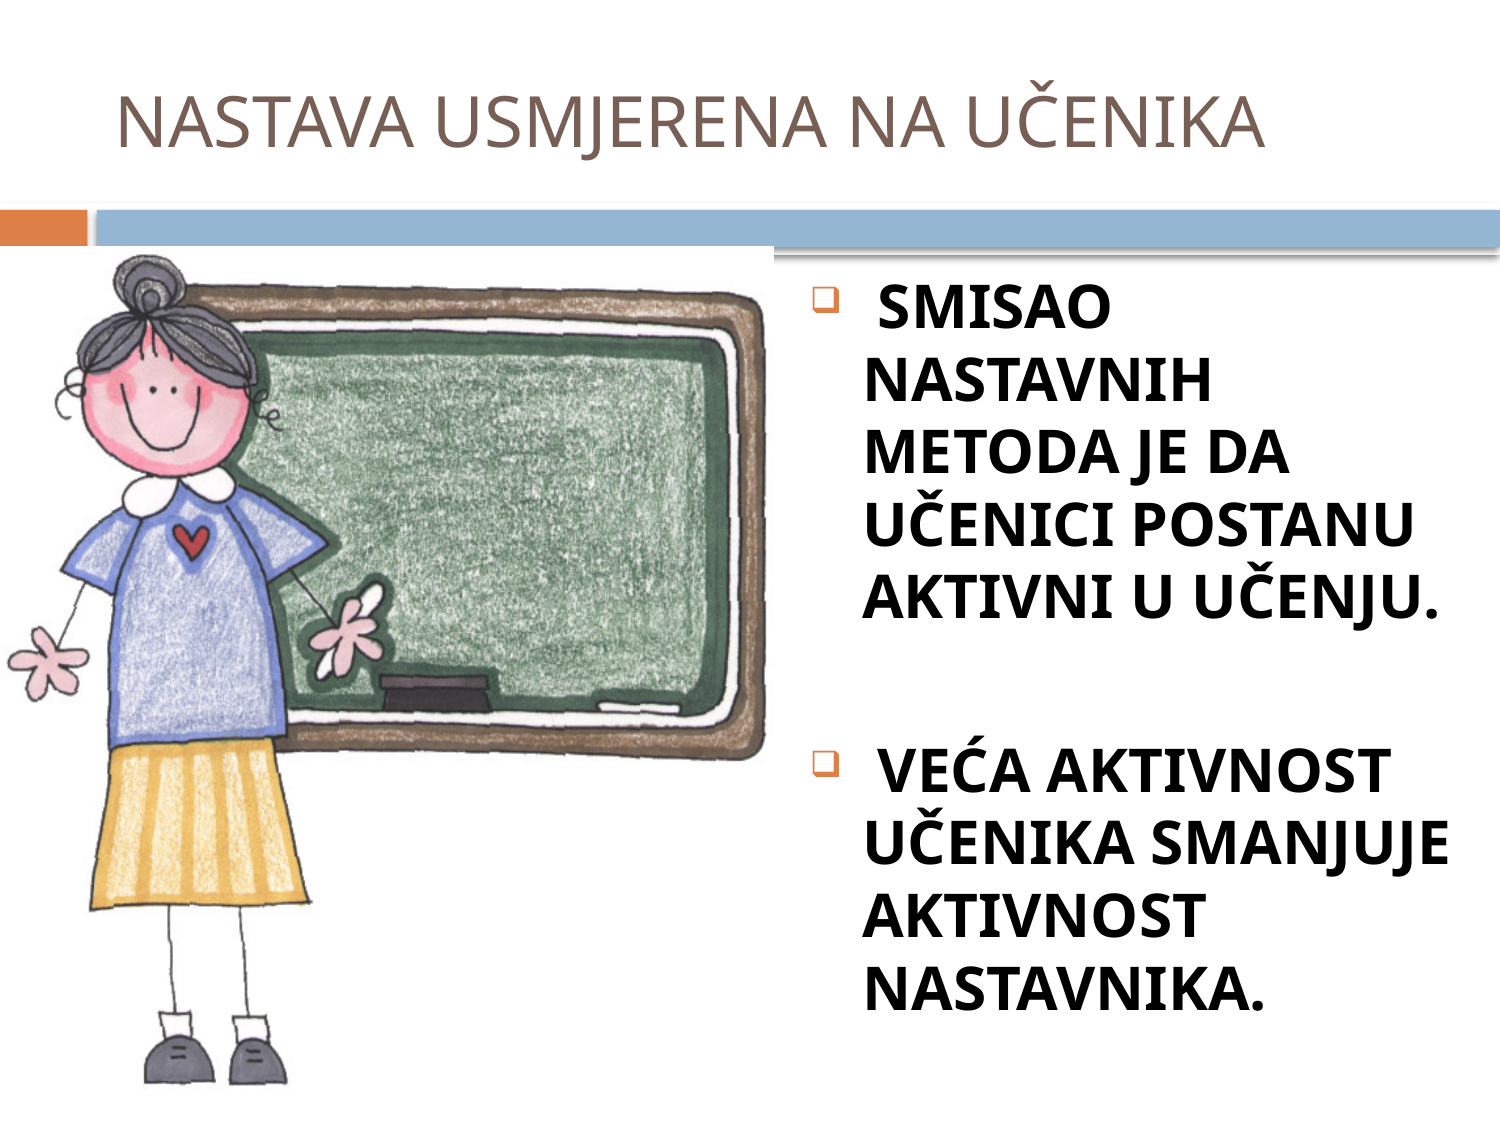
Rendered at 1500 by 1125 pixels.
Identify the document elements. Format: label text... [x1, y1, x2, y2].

title NASTAVA USMJERENA NA UČENIKA [99, 37, 1438, 201]
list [0, 245, 774, 1091]
list SMISAO NASTAVNIH METODA JE DA UČENICI POSTANU AKTIVNI U UČENJU. VEĆA AKTIVNOST UČENIKA SMANJUJE AKTIVNOST NASTAVNIKA. [794, 260, 1477, 1079]
